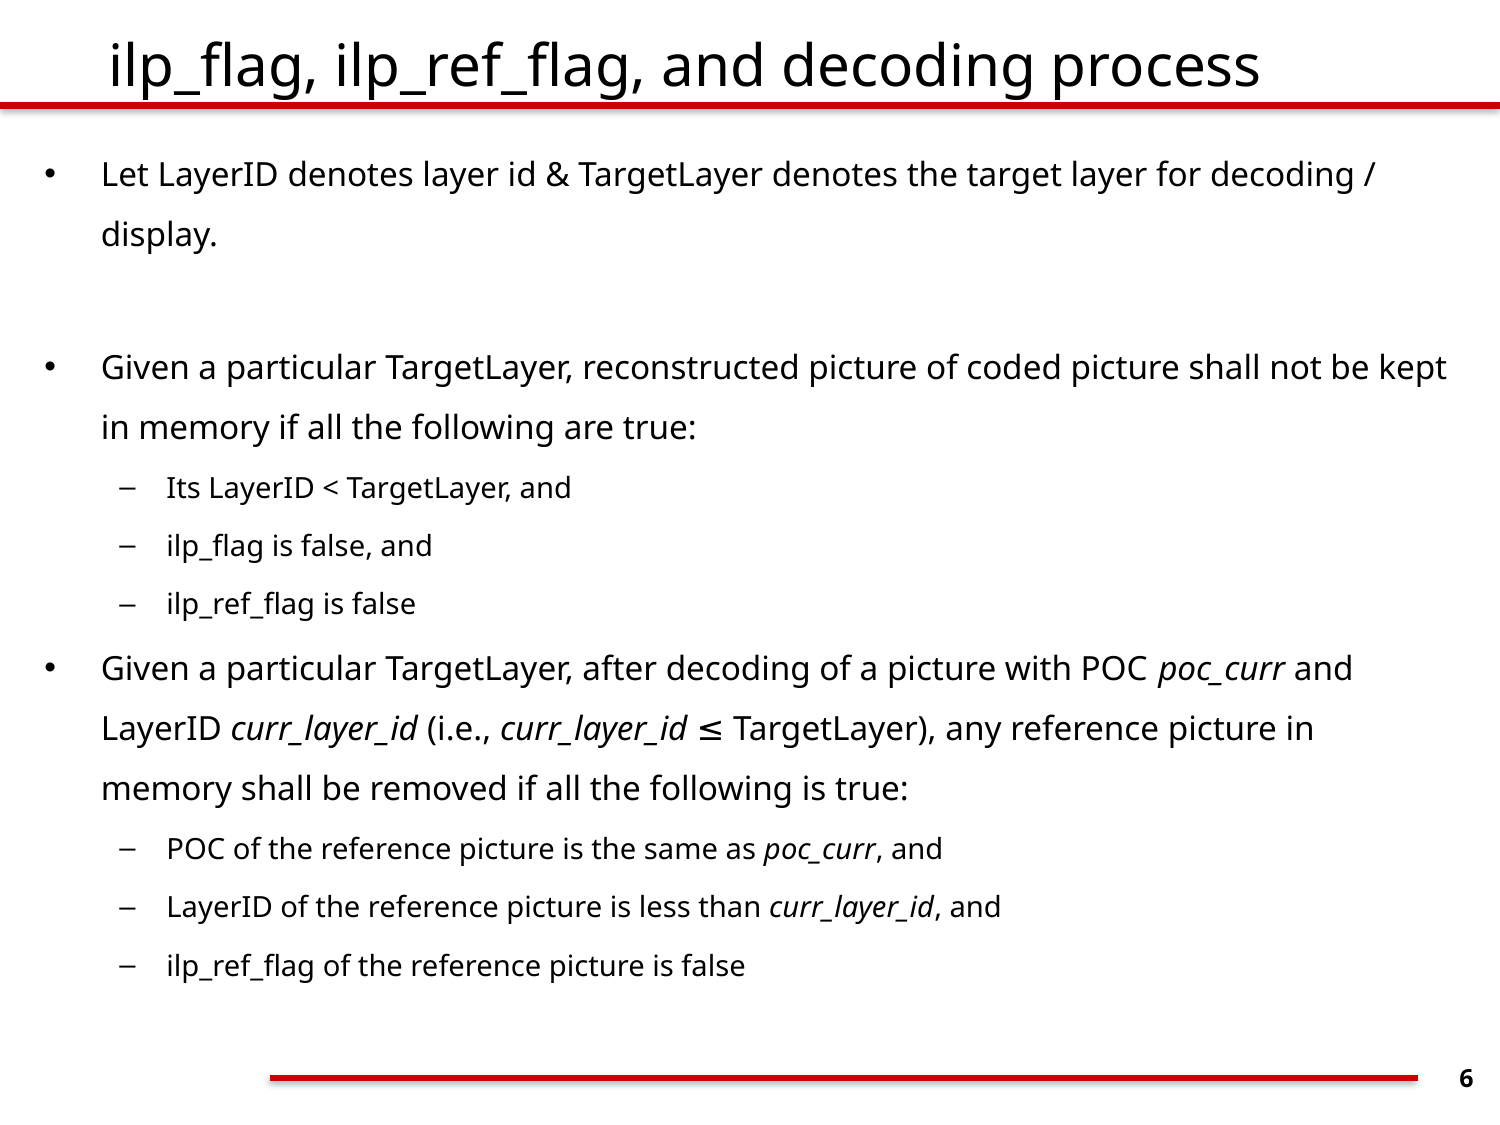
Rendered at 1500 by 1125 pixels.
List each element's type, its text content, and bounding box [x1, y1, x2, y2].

slide_number 6 [1417, 1054, 1489, 1114]
list Let LayerID denotes layer id & TargetLayer denotes the target layer for decoding / display. Given a particular TargetLayer, reconstructed picture of coded picture shall not be kept in memory if all the following are true: Its LayerID < TargetLayer, and ilp_flag is false, and ilp_ref_flag is false Given a particular TargetLayer, after decoding of a picture with POC poc_curr and LayerID curr_layer_id (i.e., curr_layer_id ≤ TargetLayer), any reference picture in memory shall be removed if all the following is true: POC of the reference picture is the same as poc_curr, and LayerID of the reference picture is less than curr_layer_id, and ilp_ref_flag of the reference picture is false [29, 125, 1471, 1059]
title ilp_flag, ilp_ref_flag, and decoding process [93, 32, 1448, 94]
